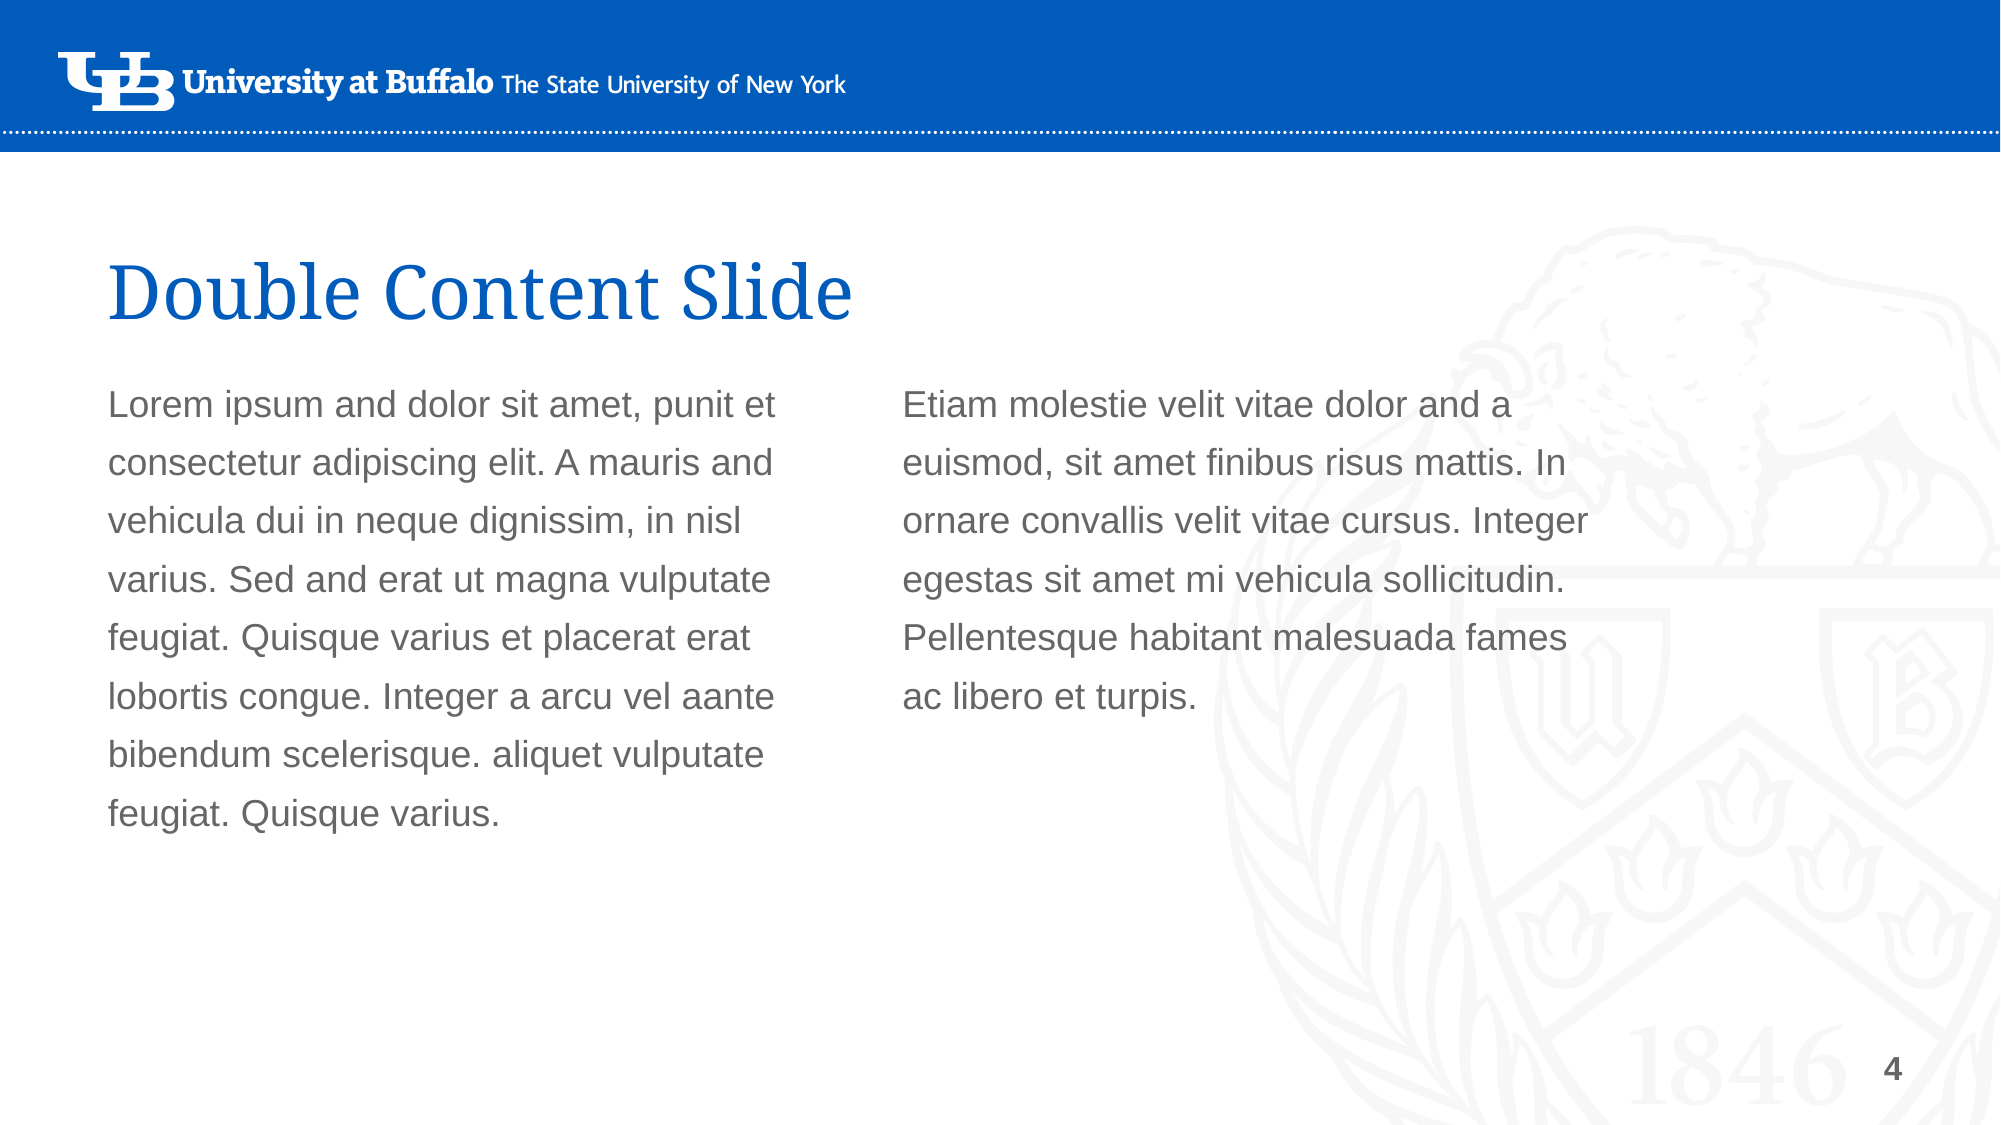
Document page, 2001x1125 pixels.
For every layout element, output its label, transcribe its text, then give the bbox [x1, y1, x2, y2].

footer 4 [1242, 1036, 1918, 1097]
list Etiam molestie velit vitae dolor and a euismod, sit amet finibus risus mattis. In ornare convallis velit vitae cursus. Integer egestas sit amet mi vehicula sollicitudin. Pellentesque habitant malesuada fames ac libero et turpis. [887, 358, 1626, 1007]
picture [0, 0, 2001, 1125]
title Double Content Slide [93, 246, 1818, 343]
list Lorem ipsum and dolor sit amet, punit et consectetur adipiscing elit. A mauris and vehicula dui in neque dignissim, in nisl varius. Sed and erat ut magna vulputate feugiat. Quisque varius et placerat erat lobortis congue. Integer a arcu vel aante bibendum scelerisque. aliquet vulputate feugiat. Quisque varius. [93, 358, 832, 1007]
